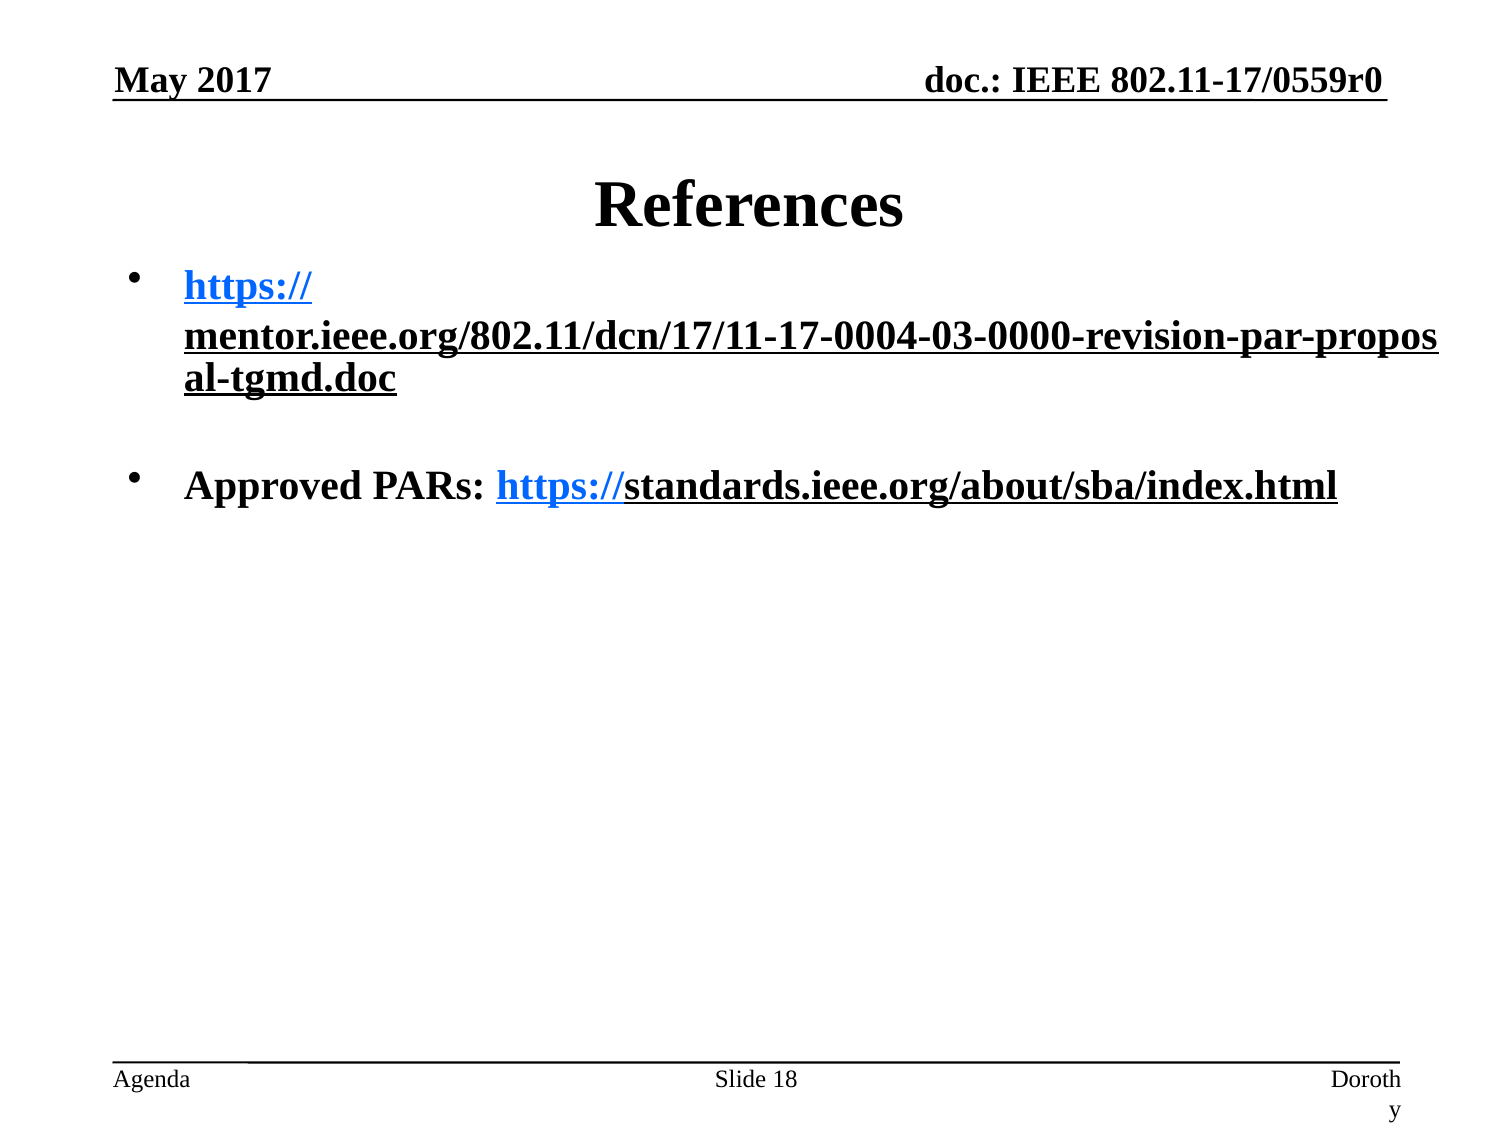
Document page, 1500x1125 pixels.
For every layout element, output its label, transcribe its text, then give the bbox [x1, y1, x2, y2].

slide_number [114, 54, 425, 100]
title References [112, 112, 1388, 249]
list https://mentor.ieee.org/802.11/dcn/17/11-17-0004-03-0000-revision-par-proposal-tgmd.doc Approved PARs: https://standards.ieee.org/about/sba/index.html [112, 249, 1463, 1125]
